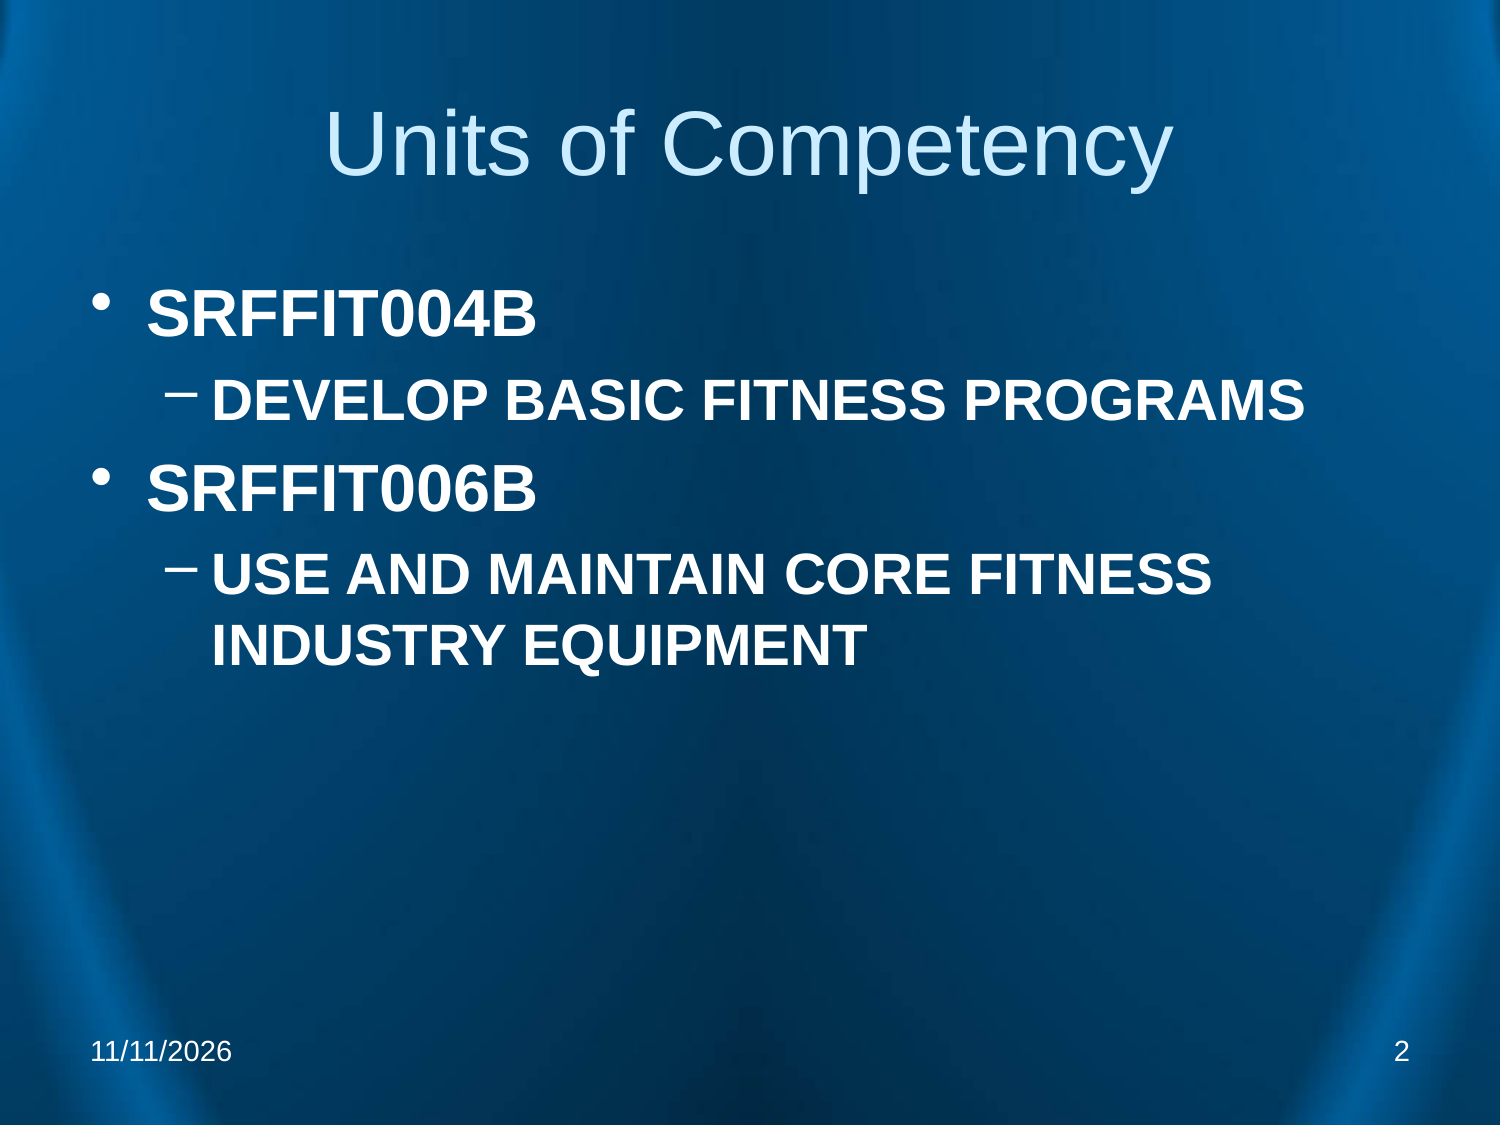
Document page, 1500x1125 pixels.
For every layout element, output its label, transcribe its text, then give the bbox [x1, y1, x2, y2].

picture [0, 0, 1500, 1125]
list SRFFIT004B DEVELOP BASIC FITNESS PROGRAMS SRFFIT006B USE AND MAINTAIN CORE FITNESS INDUSTRY EQUIPMENT [74, 262, 1426, 1006]
title Units of Competency [74, 44, 1426, 233]
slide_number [74, 1024, 426, 1103]
slide_number 2 [1074, 1024, 1426, 1103]
